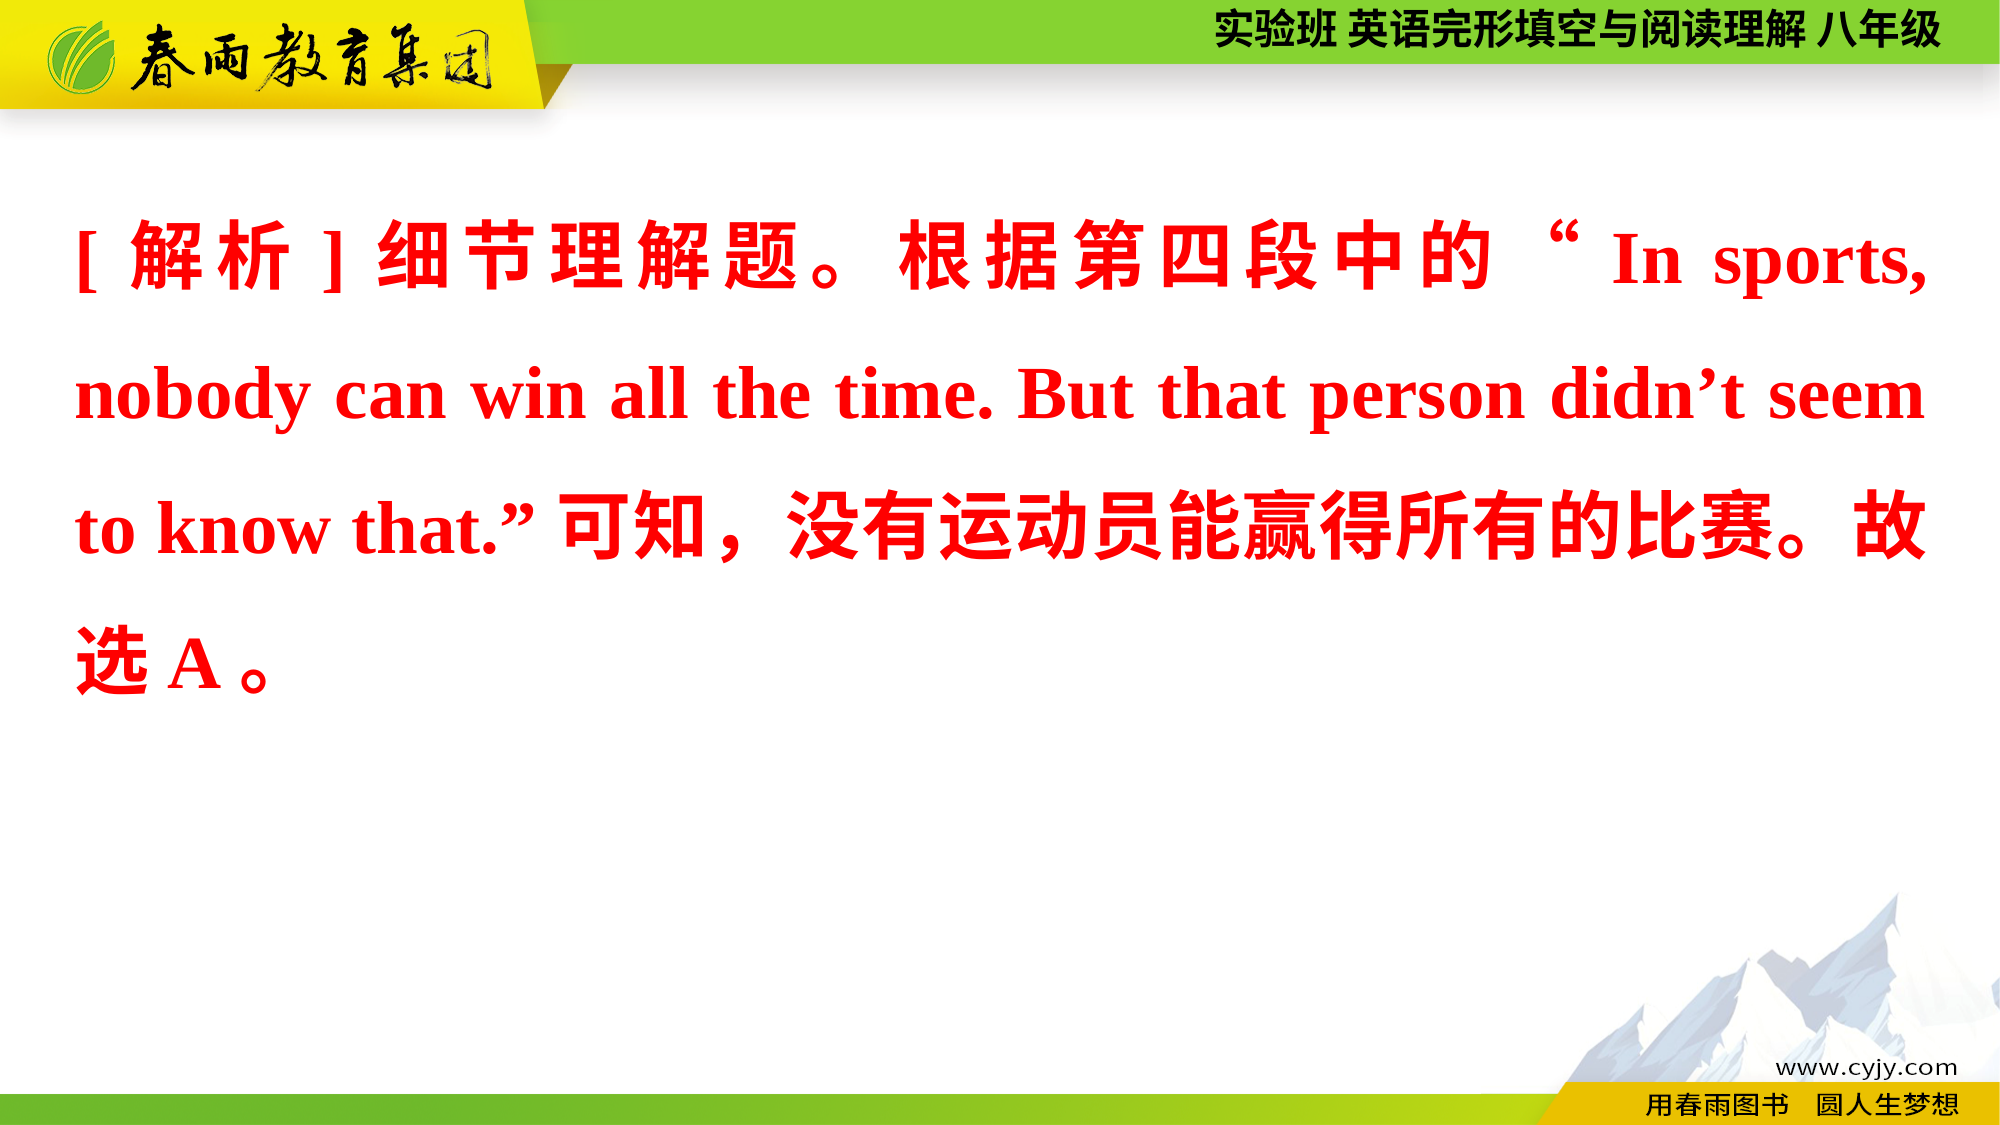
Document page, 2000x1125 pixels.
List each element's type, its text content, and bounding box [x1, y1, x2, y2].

picture [0, 0, 2000, 1125]
list [解析]细节理解题。根据第四段中的“In sports, nobody can win all the time. But that person didn’t seem to know that.”可知，没有运动员能赢得所有的比赛。故选A。 [59, 155, 1944, 563]
